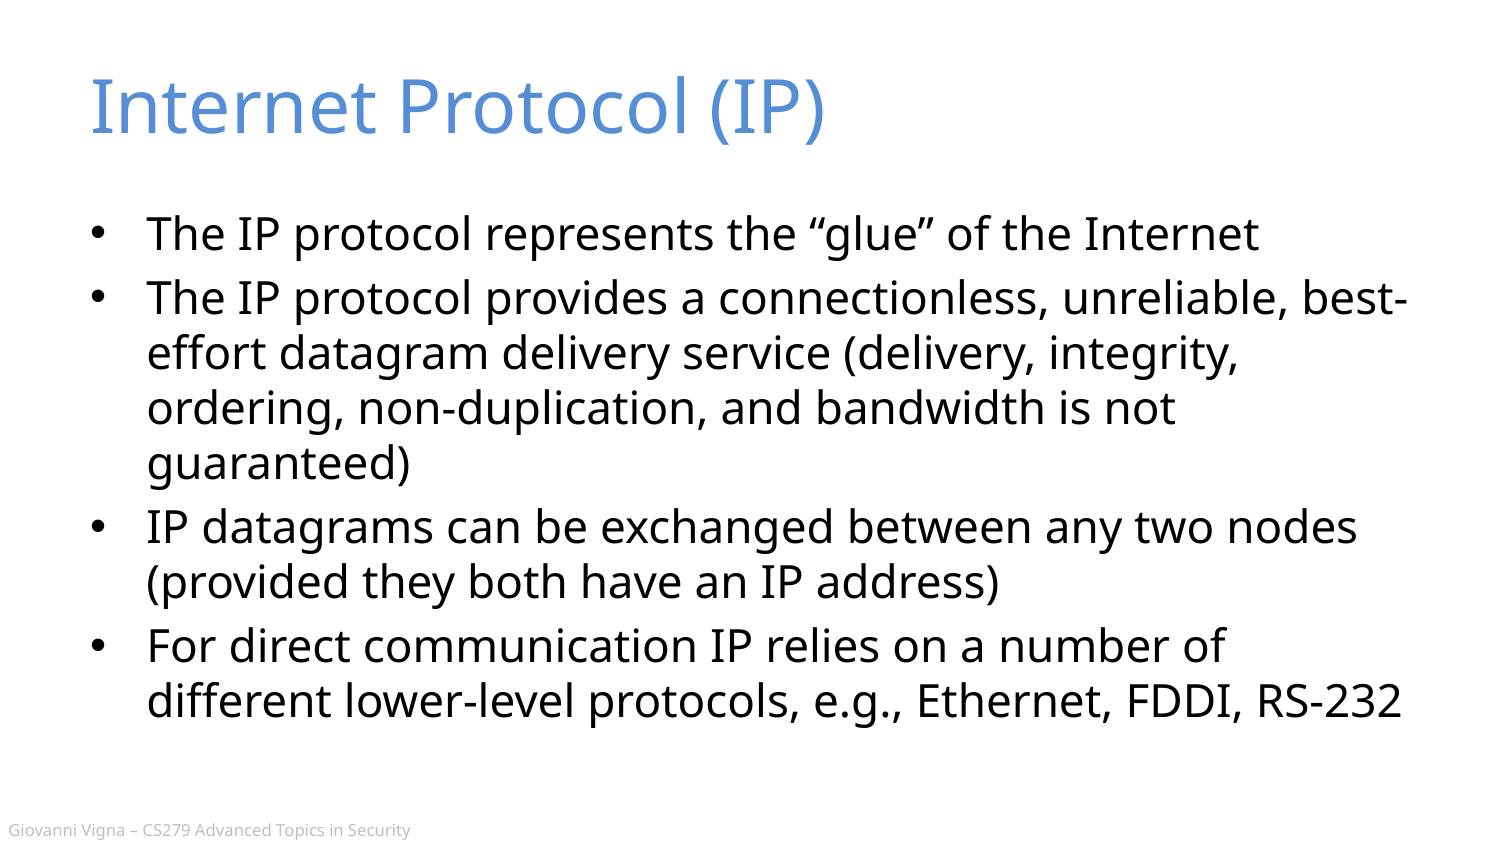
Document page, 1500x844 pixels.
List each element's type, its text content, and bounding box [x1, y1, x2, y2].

list The IP protocol represents the “glue” of the Internet The IP protocol provides a connectionless, unreliable, best-effort datagram delivery service (delivery, integrity, ordering, non-duplication, and bandwidth is not guaranteed) IP datagrams can be exchanged between any two nodes (provided they both have an IP address) For direct communication IP relies on a number of different lower-level protocols, e.g., Ethernet, FDDI, RS-232 [75, 196, 1425, 813]
title Internet Protocol (IP) [75, 33, 1425, 175]
